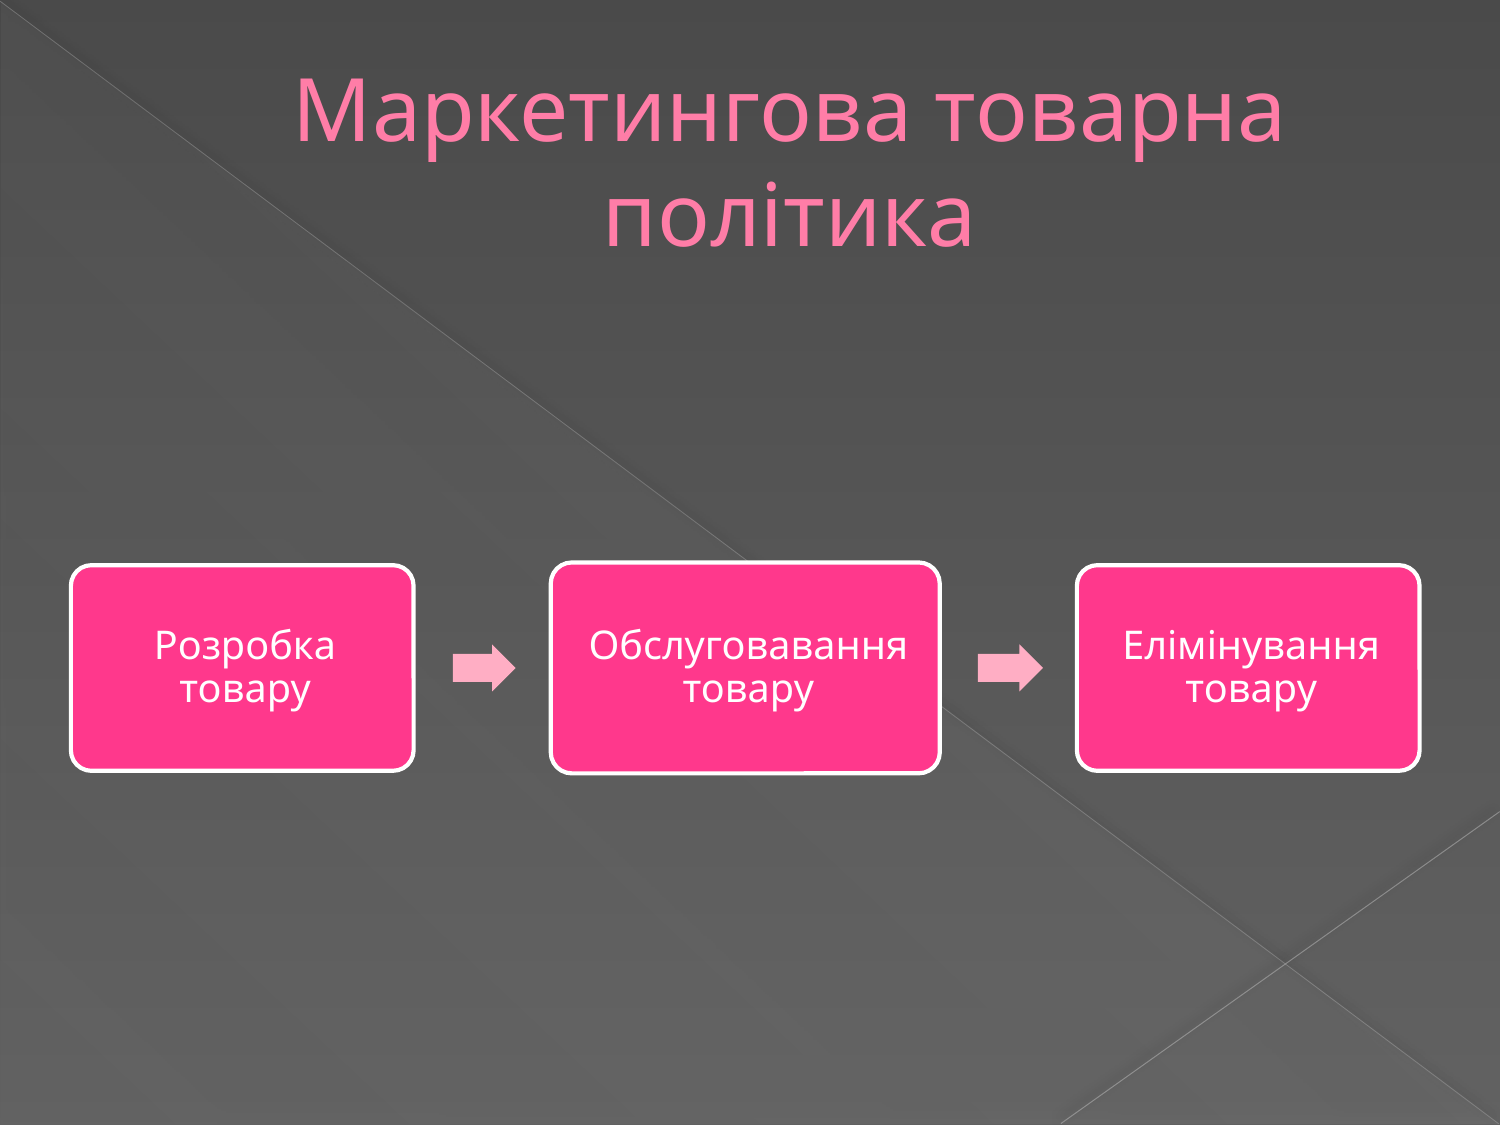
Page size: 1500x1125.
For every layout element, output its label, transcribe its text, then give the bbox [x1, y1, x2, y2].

title Маркетингова товарна політика [75, 43, 1425, 274]
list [70, 292, 1421, 1044]
